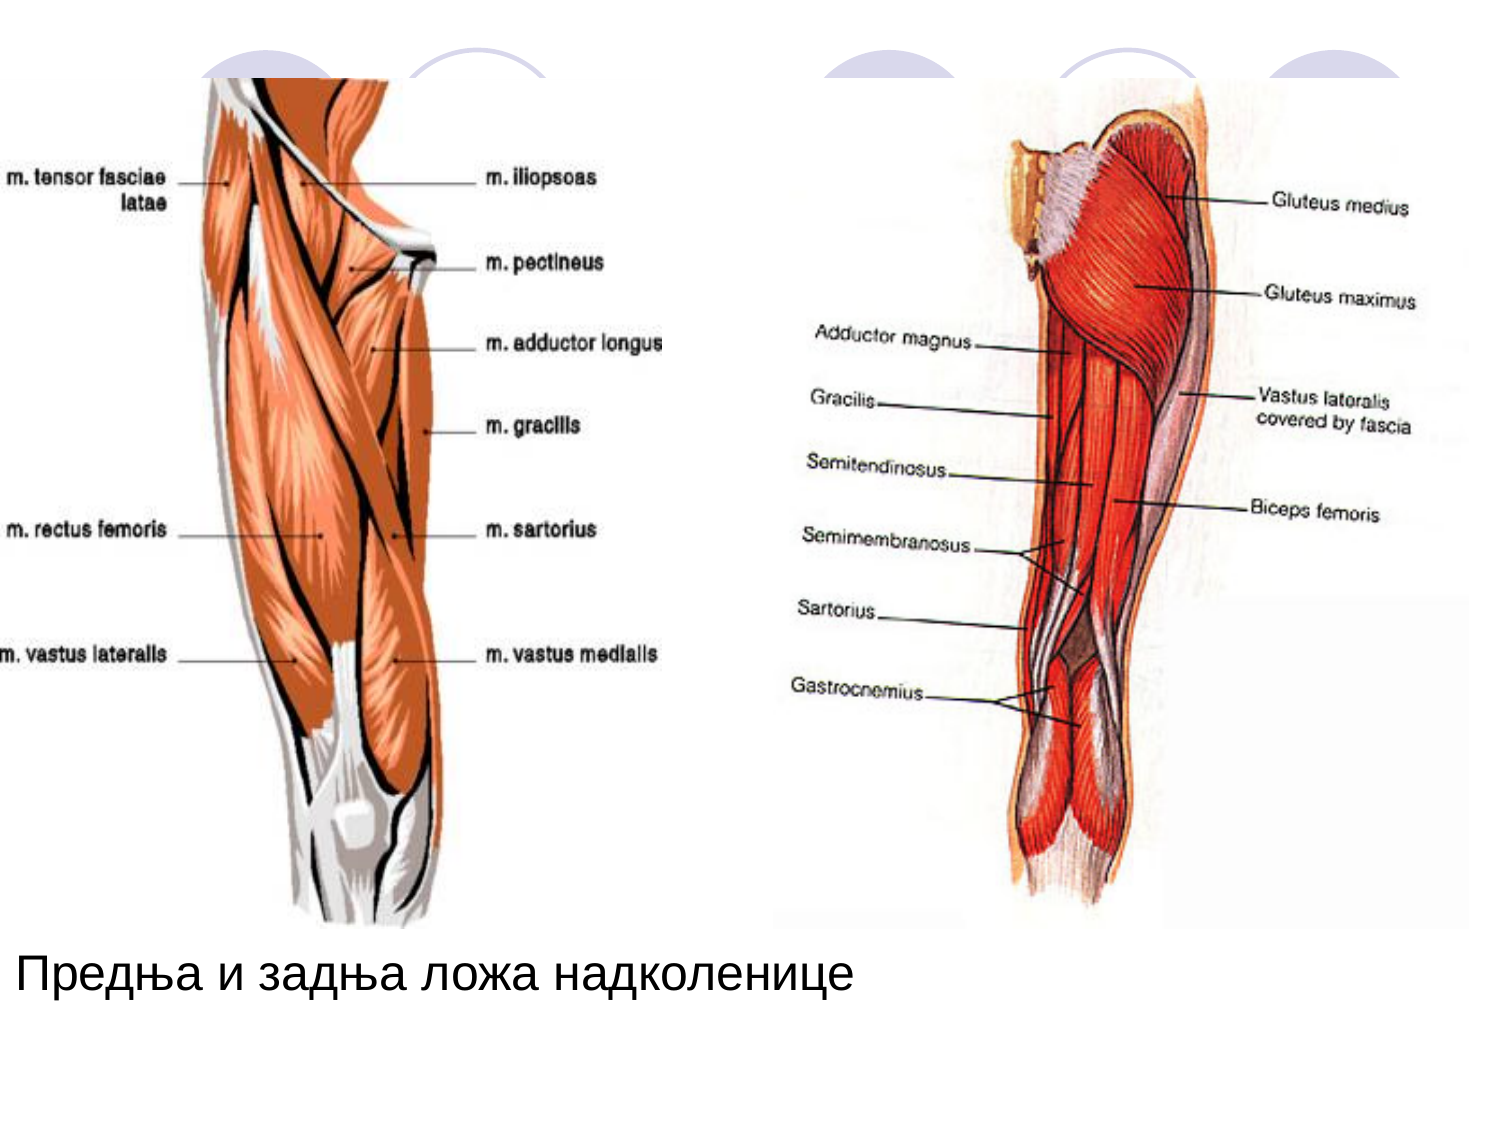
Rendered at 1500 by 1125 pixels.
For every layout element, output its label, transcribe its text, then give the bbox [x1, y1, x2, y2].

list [0, 77, 662, 930]
title Предња и задња ложа надколенице [0, 857, 1350, 1083]
picture [773, 77, 1469, 929]
